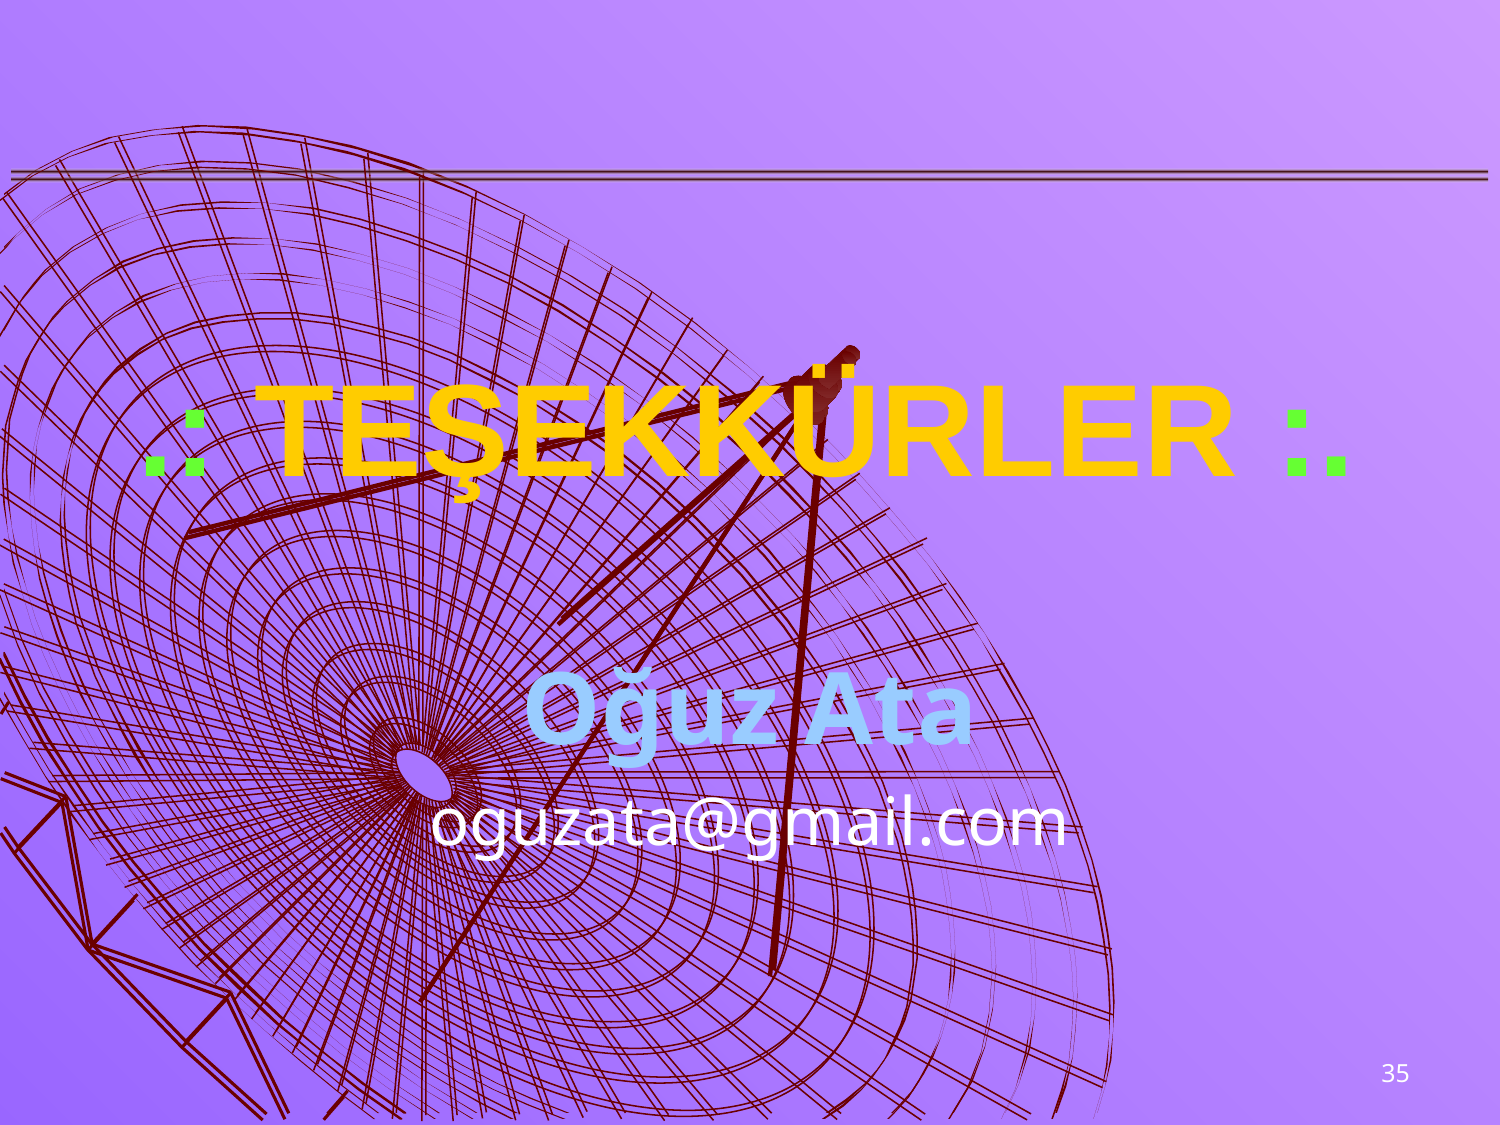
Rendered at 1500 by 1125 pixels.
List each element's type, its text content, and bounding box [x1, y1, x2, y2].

subtitle Oğuz Ata oguzata@gmail.com [224, 637, 1276, 926]
title .: TEŞEKKÜRLER :. [70, 262, 1423, 587]
slide_number 35 [1074, 1023, 1426, 1100]
